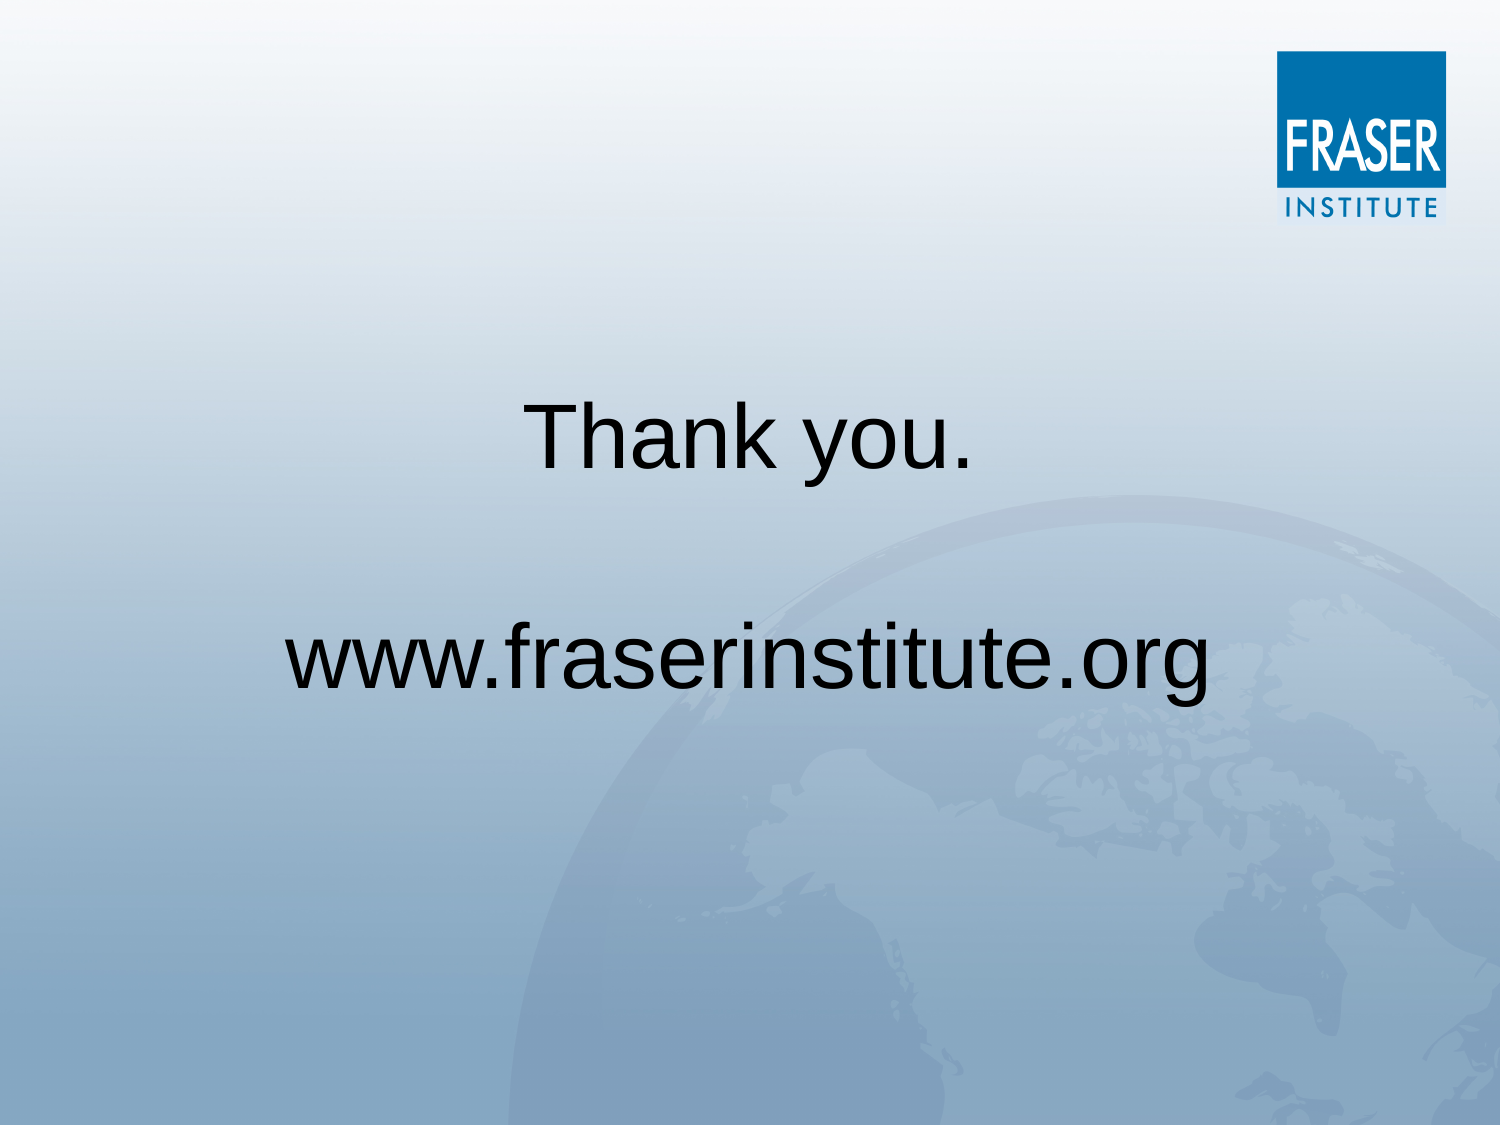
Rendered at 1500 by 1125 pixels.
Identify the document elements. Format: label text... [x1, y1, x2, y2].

picture [0, 0, 1500, 1125]
title Thank you. www.fraserinstitute.org [112, 46, 1388, 1038]
